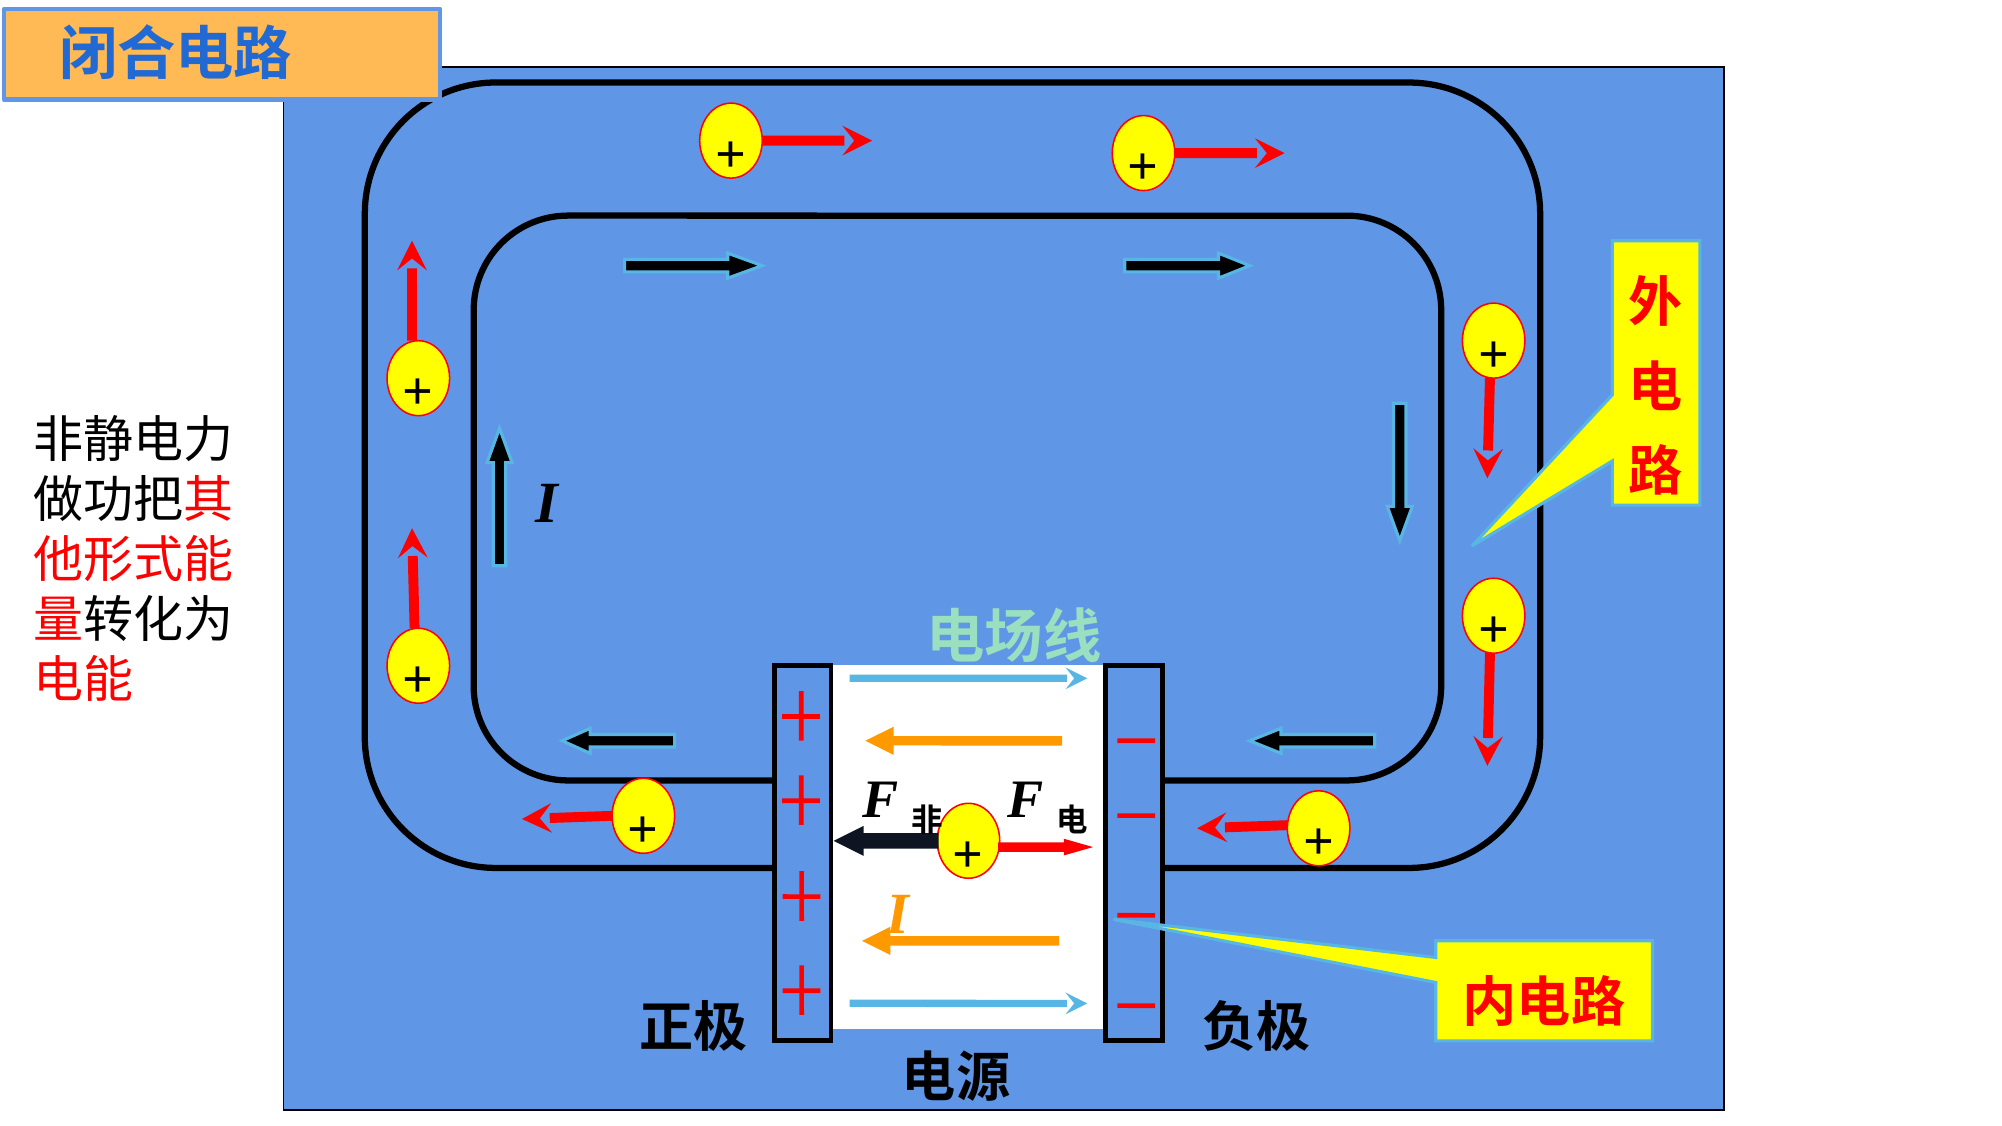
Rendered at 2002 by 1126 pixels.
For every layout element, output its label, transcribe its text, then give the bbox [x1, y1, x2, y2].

text_box 内电路 [1163, 925, 1653, 1041]
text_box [774, 866, 1163, 1041]
text_box [1525, 505, 1541, 799]
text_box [387, 103, 1525, 866]
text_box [486, 253, 1413, 754]
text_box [988, 733, 1108, 854]
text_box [837, 733, 969, 854]
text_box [849, 866, 1088, 1004]
text_box 非静电力做功把其他形式能量转化为电能 [18, 400, 280, 715]
text_box 电源 [887, 1041, 1026, 1116]
text_box 负极 [1187, 965, 1326, 1066]
text_box 闭合电路 [3, 8, 441, 100]
text_box [283, 100, 887, 1111]
text_box [441, 66, 1724, 1111]
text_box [862, 866, 1063, 941]
text_box [425, 82, 1480, 103]
text_box [1525, 152, 1541, 487]
text_box [364, 140, 387, 810]
text_box 正极 [624, 965, 763, 1066]
text_box 外电路 [1525, 240, 1700, 514]
